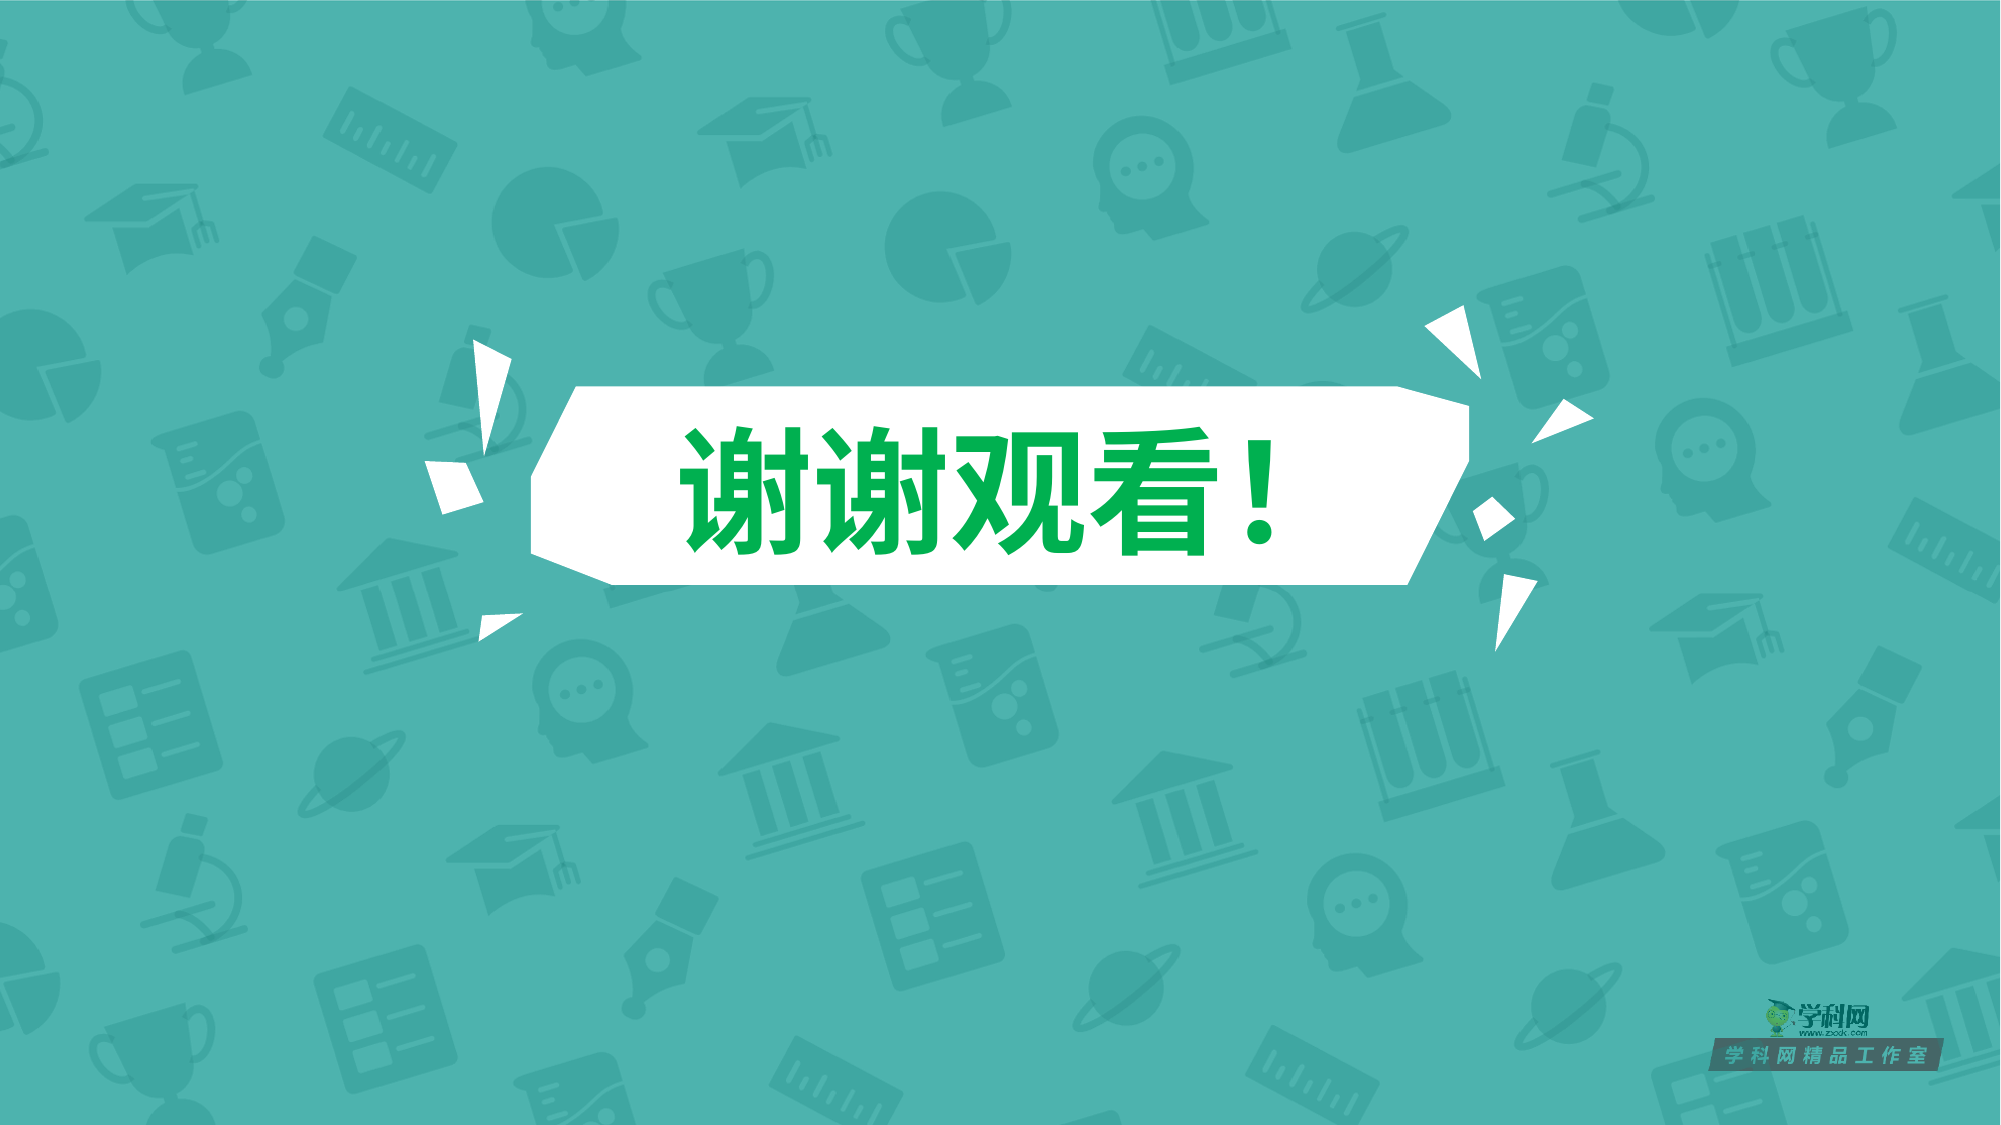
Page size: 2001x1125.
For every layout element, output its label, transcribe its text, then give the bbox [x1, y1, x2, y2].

text_box [529, 385, 1471, 586]
text_box [1494, 572, 1540, 653]
text_box 谢谢观看！ [660, 398, 1382, 579]
text_box [1422, 303, 1484, 383]
text_box [1528, 397, 1597, 446]
text_box [471, 337, 513, 457]
picture [0, 0, 2001, 1125]
text_box [477, 612, 524, 644]
text_box [1471, 495, 1517, 543]
text_box [423, 459, 486, 516]
